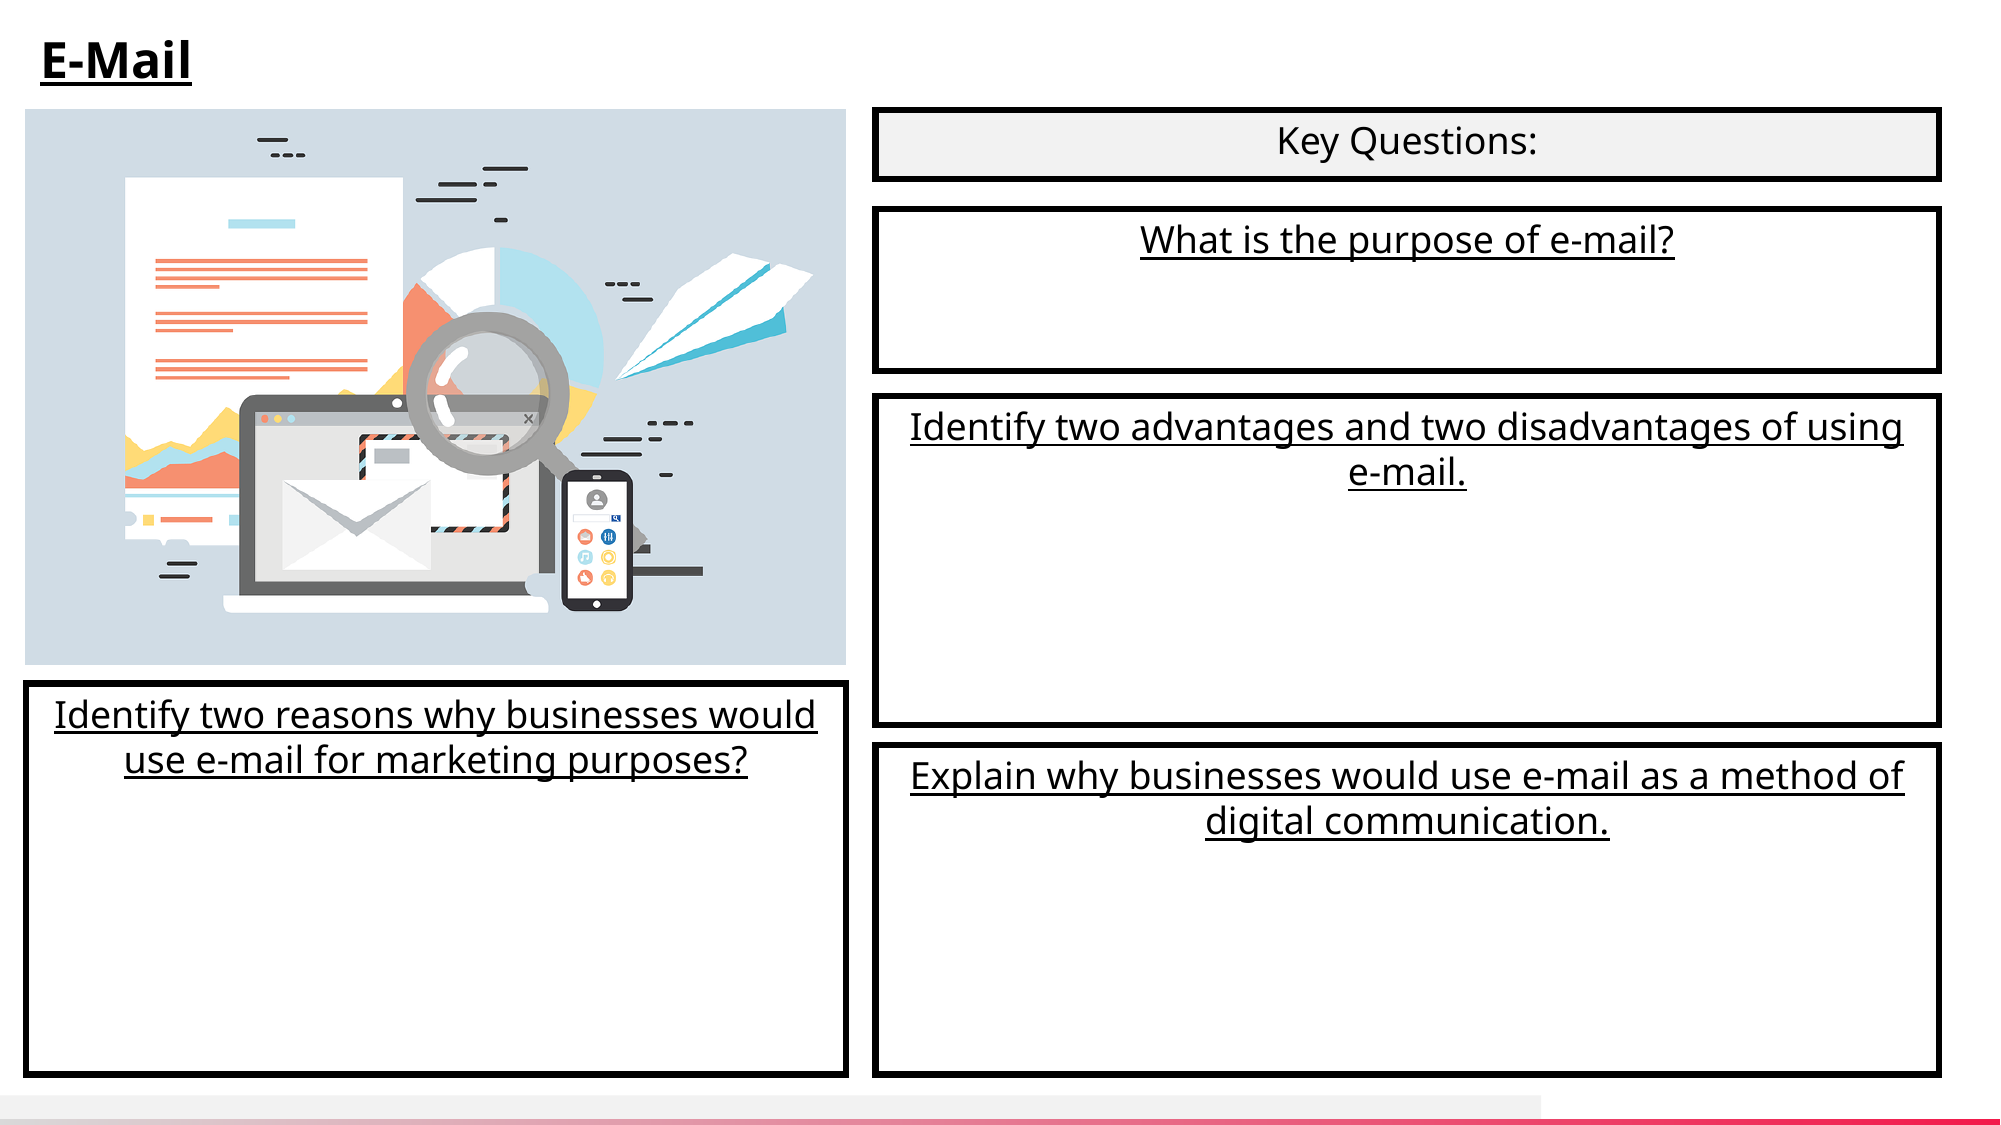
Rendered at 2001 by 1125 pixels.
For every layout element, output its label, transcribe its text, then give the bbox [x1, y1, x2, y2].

text_box Identify two reasons why businesses would use e-mail for marketing purposes? [25, 682, 847, 1075]
text_box Identify two advantages and two disadvantages of using e-mail. [874, 395, 1940, 726]
text_box Explain why businesses would use e-mail as a method of digital communication. [874, 744, 1940, 1076]
text_box What is the purpose of e-mail? [874, 208, 1940, 372]
text_box E-Mail [25, 21, 1850, 96]
picture [25, 109, 846, 665]
text_box Key Questions: [874, 109, 1940, 180]
